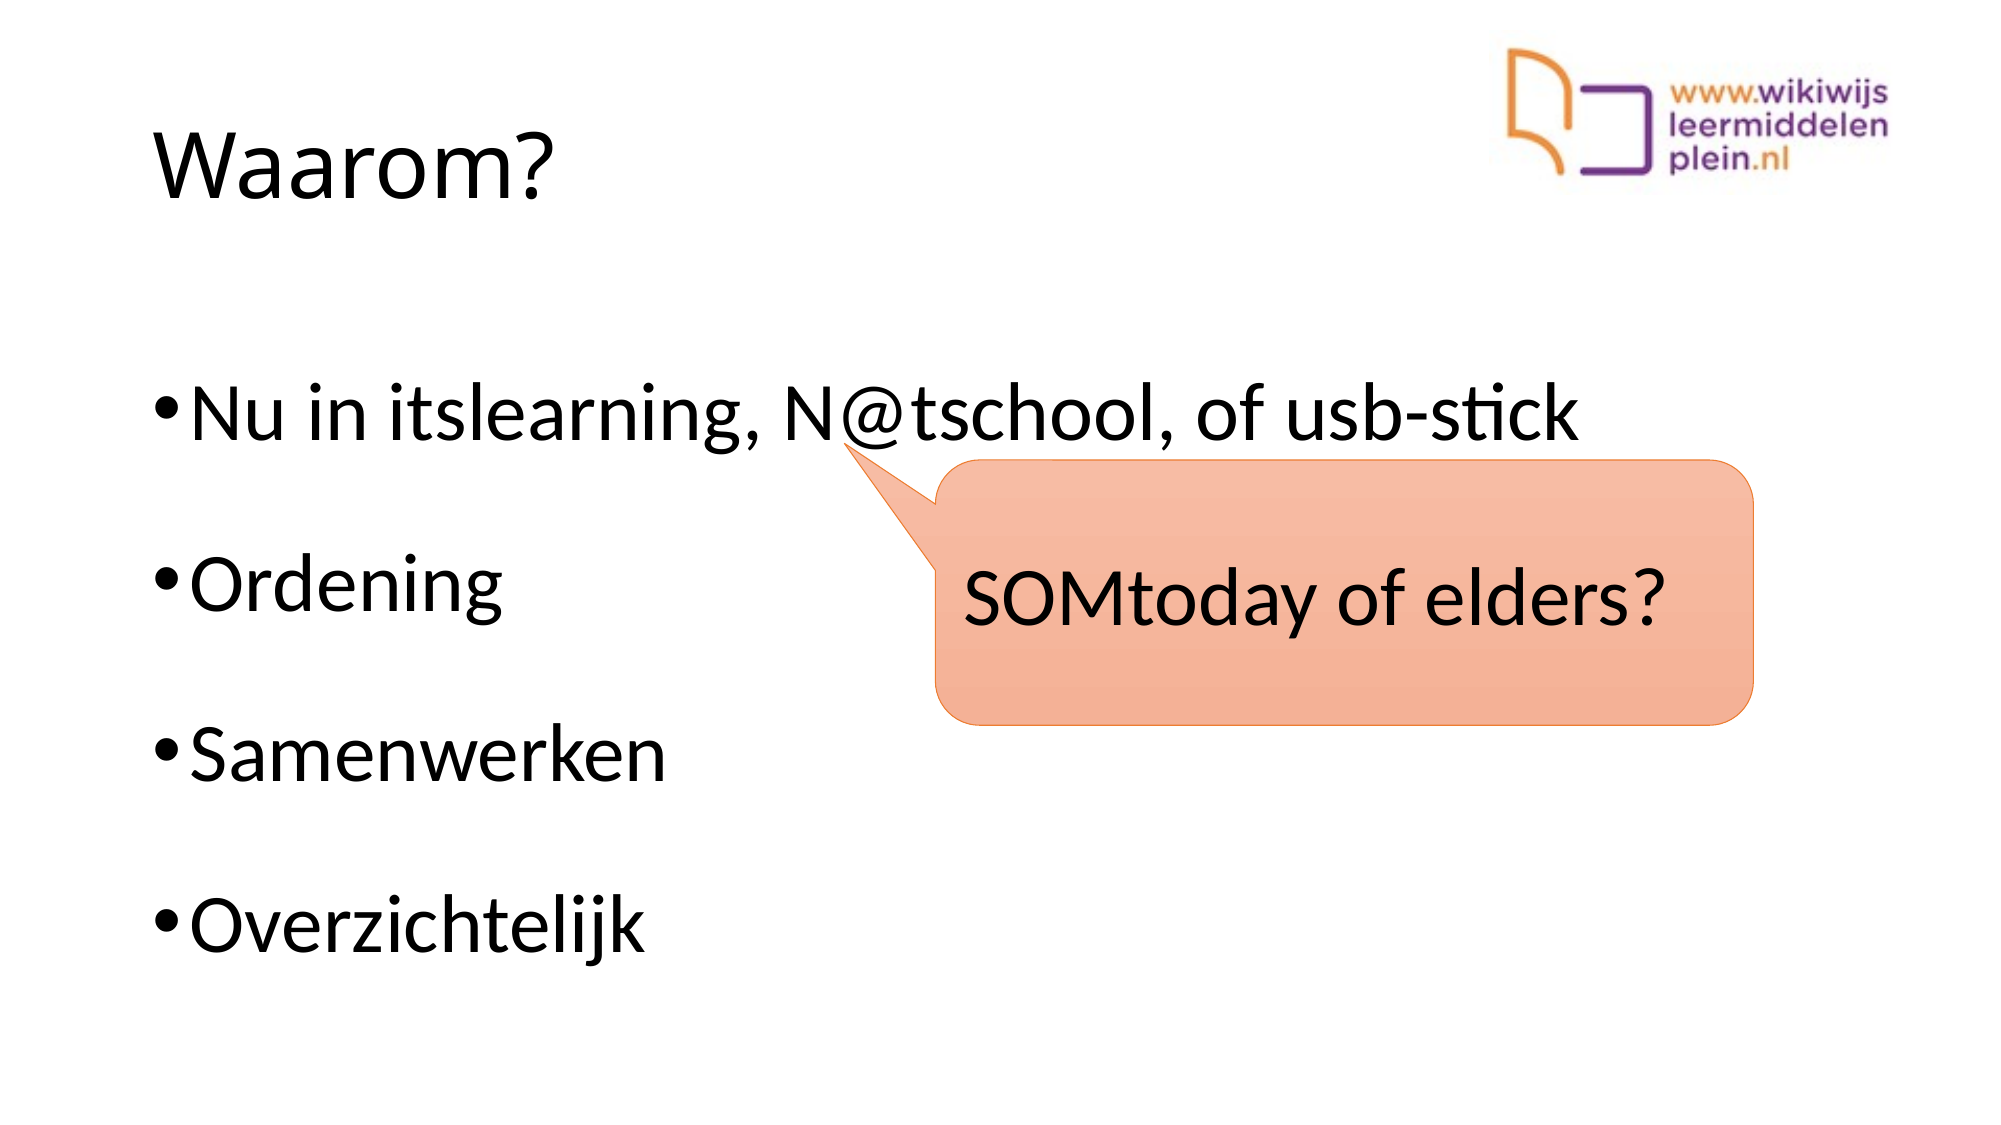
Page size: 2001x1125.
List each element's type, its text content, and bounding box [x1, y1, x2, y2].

list Nu in itslearning, N@tschool, of usb-stick Ordening Samenwerken Overzichtelijk [137, 299, 1863, 1014]
title Waarom? [137, 59, 1863, 278]
text_box SOMtoday of elders? [843, 442, 1754, 726]
picture [1489, 30, 1907, 195]
